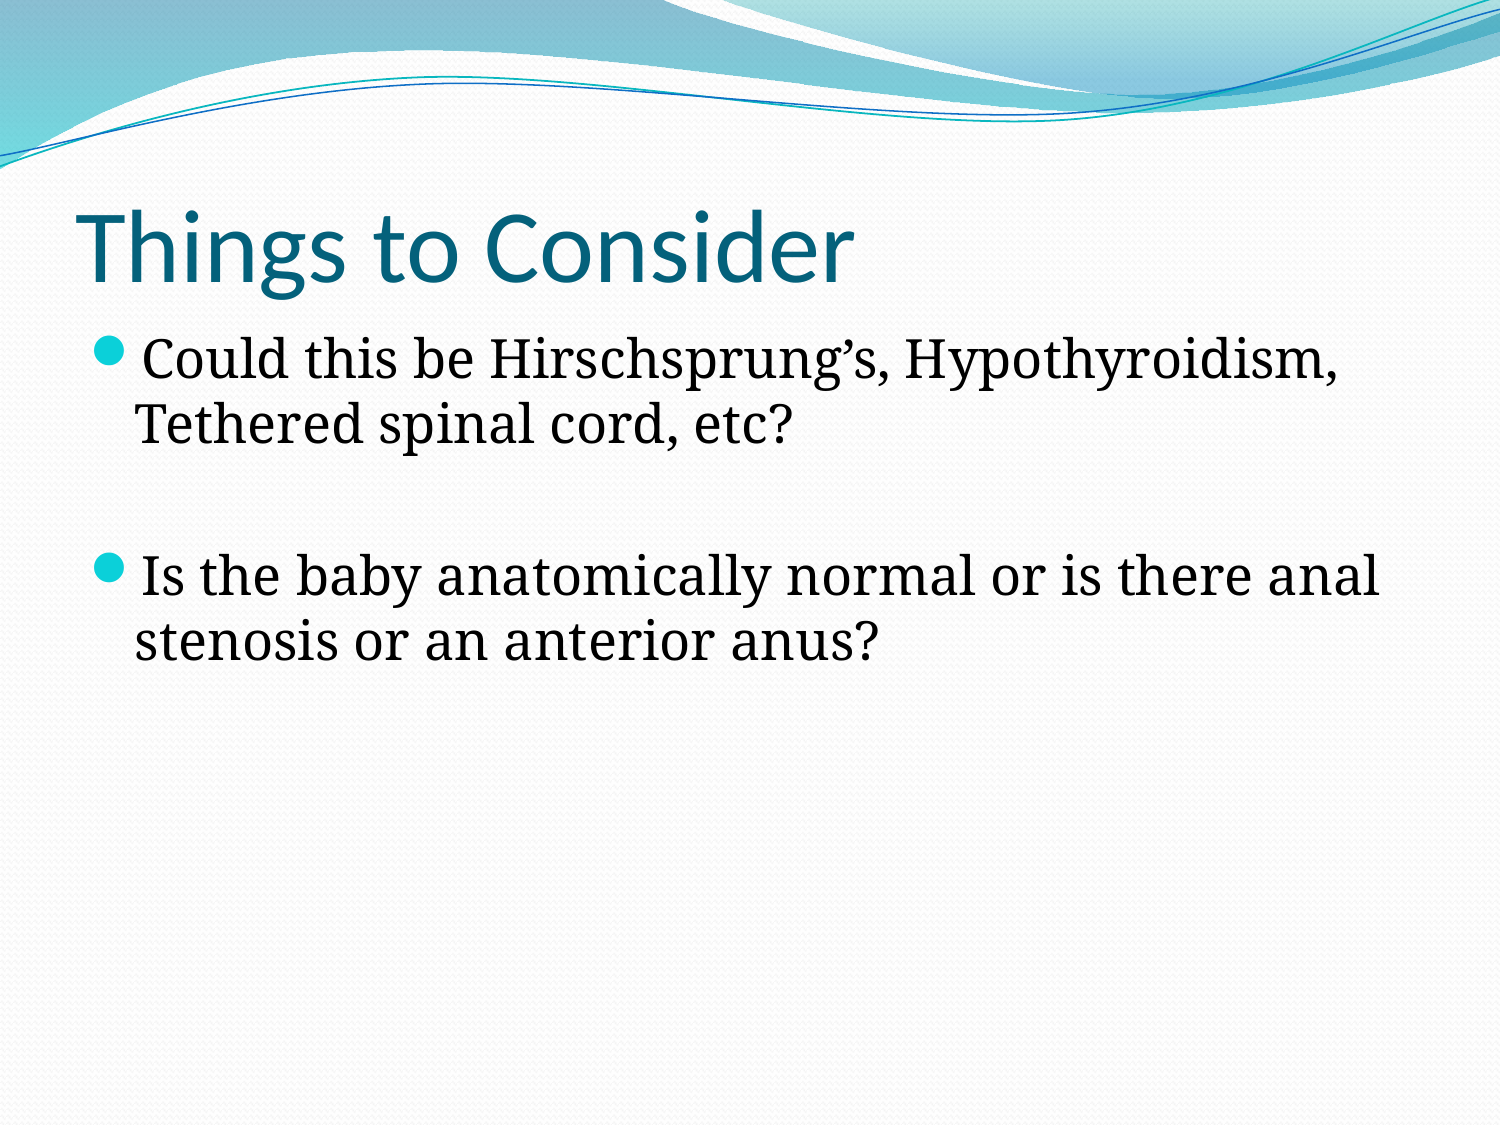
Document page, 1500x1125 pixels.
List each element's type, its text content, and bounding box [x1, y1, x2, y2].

list Could this be Hirschsprung’s, Hypothyroidism, Tethered spinal cord, etc? Is the baby anatomically normal or is there anal stenosis or an anterior anus? [75, 317, 1425, 1038]
title Things to Consider [75, 115, 1425, 303]
